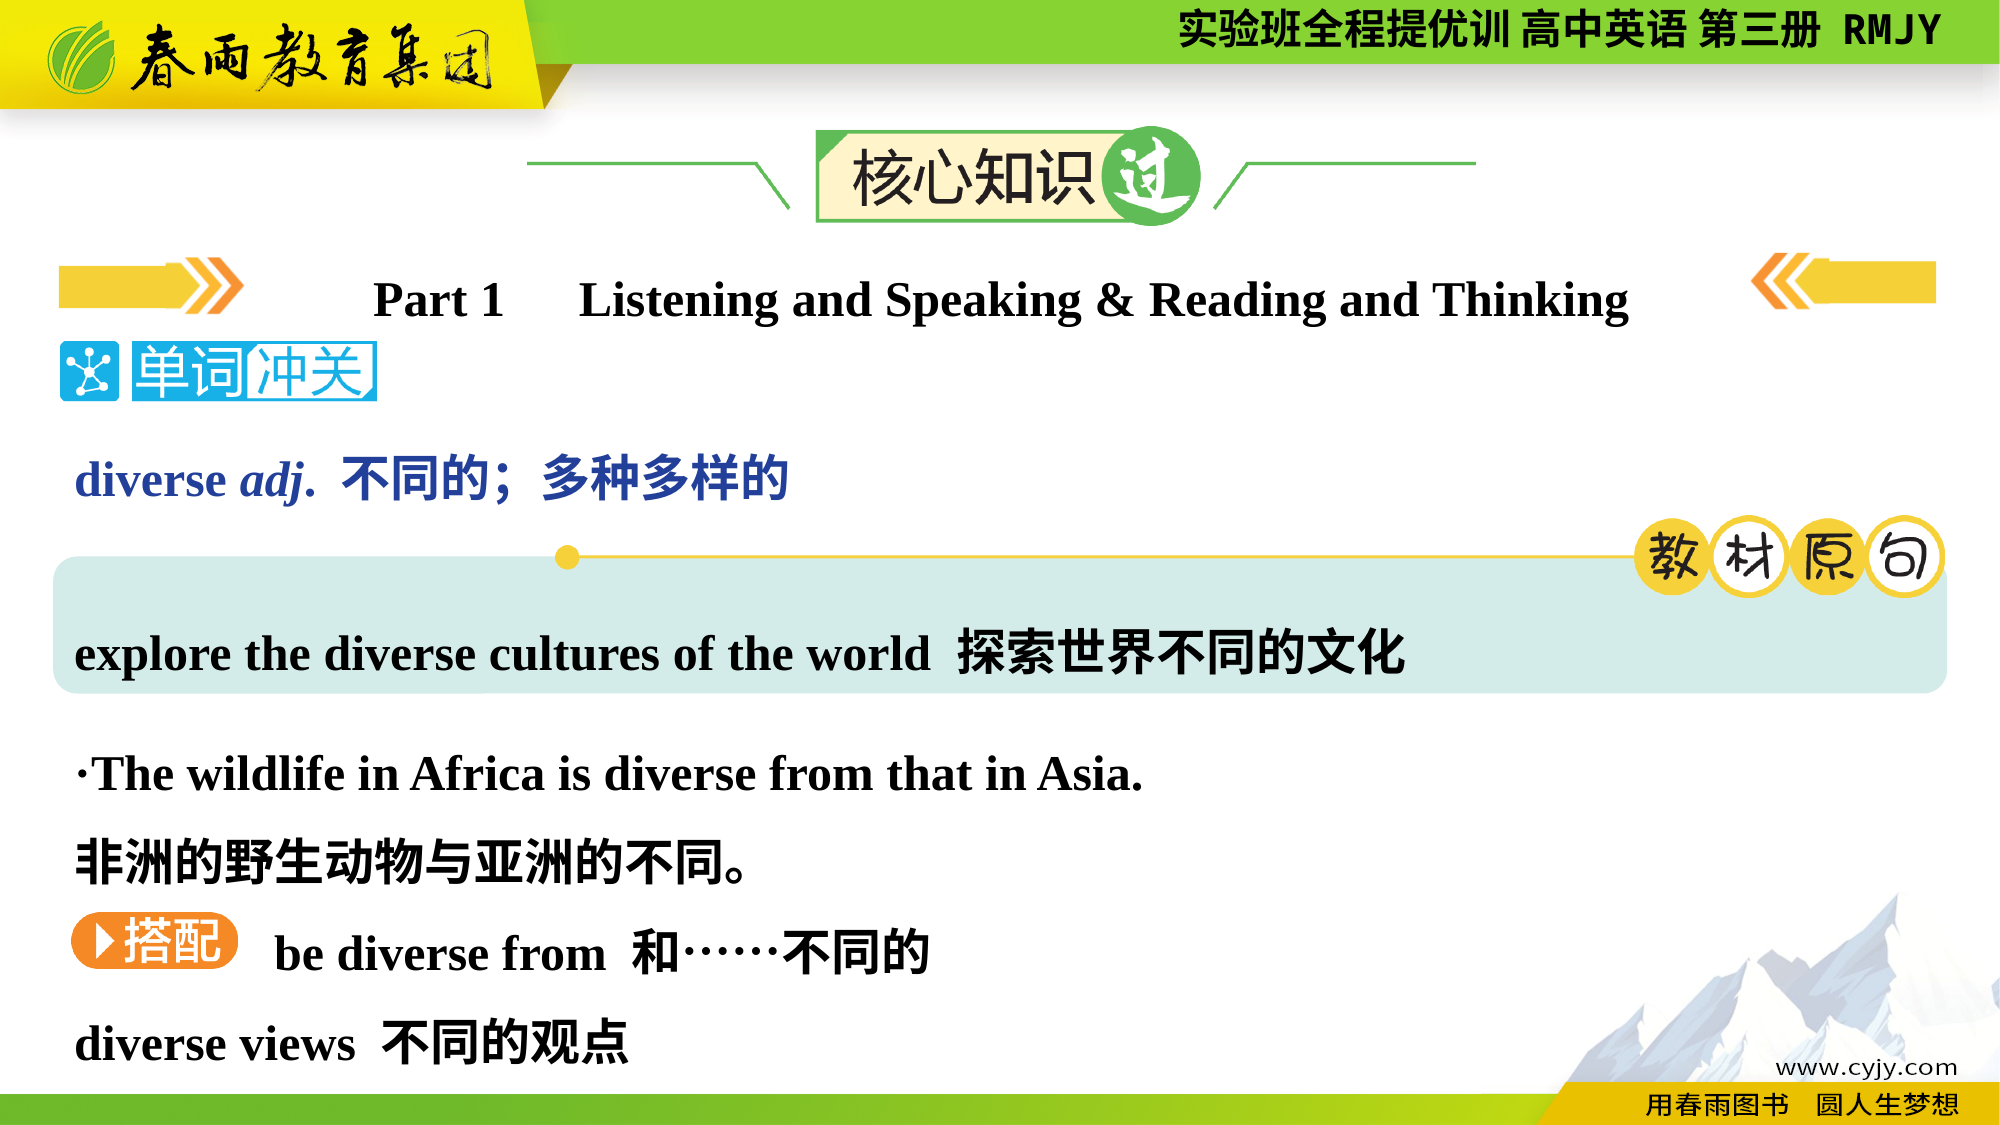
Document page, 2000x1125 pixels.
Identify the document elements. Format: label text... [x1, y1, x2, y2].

text_box [64, 688, 1936, 692]
text_box ·The wildlife in Africa is diverse from that in Asia. 非洲的野生动物与亚洲的不同。 be diverse from 和……不同的 diverse views 不同的观点 [59, 703, 1944, 1079]
text_box [54, 558, 550, 683]
picture [0, 0, 2000, 1125]
text_box explore the diverse cultures of the world 探索世界不同的文化 [59, 582, 1944, 688]
list Part 1 Listening and Speaking & Reading and Thinking [59, 228, 1944, 324]
text_box diverse adj. 不同的；多种多样的 [59, 409, 1944, 515]
